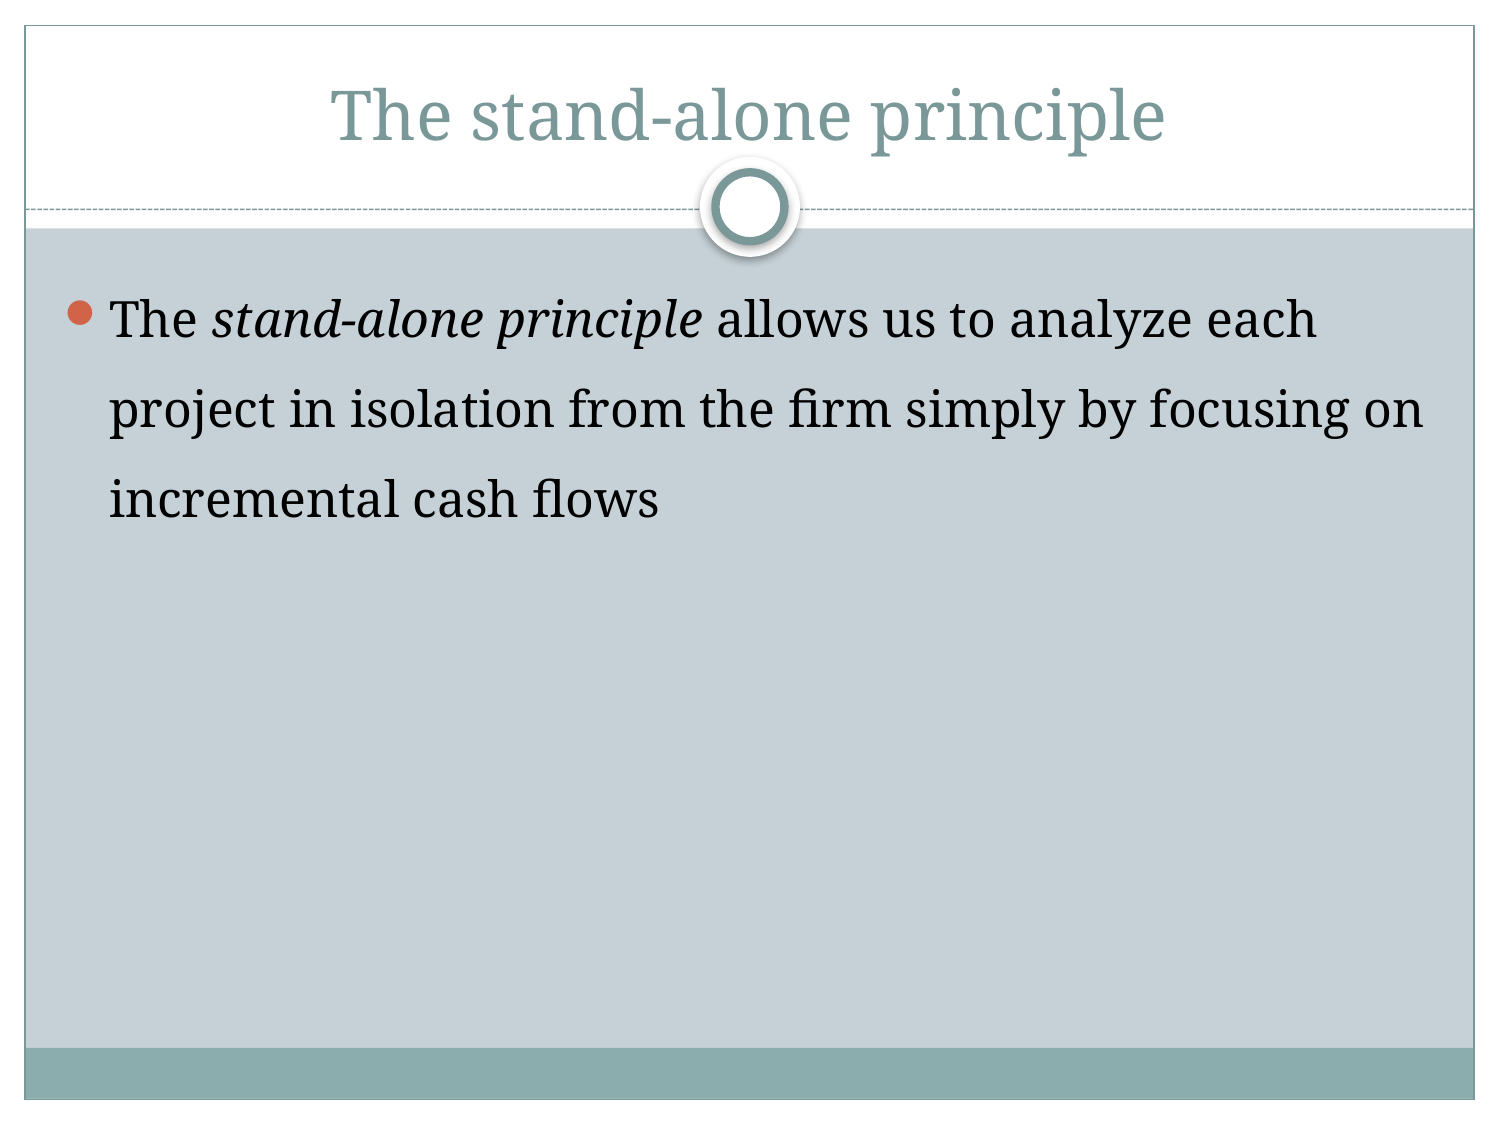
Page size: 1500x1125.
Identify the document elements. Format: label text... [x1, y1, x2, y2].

title The stand-alone principle [49, 37, 1450, 162]
list The stand-alone principle allows us to analyze each project in isolation from the firm simply by focusing on incremental cash flows [49, 250, 1445, 1001]
